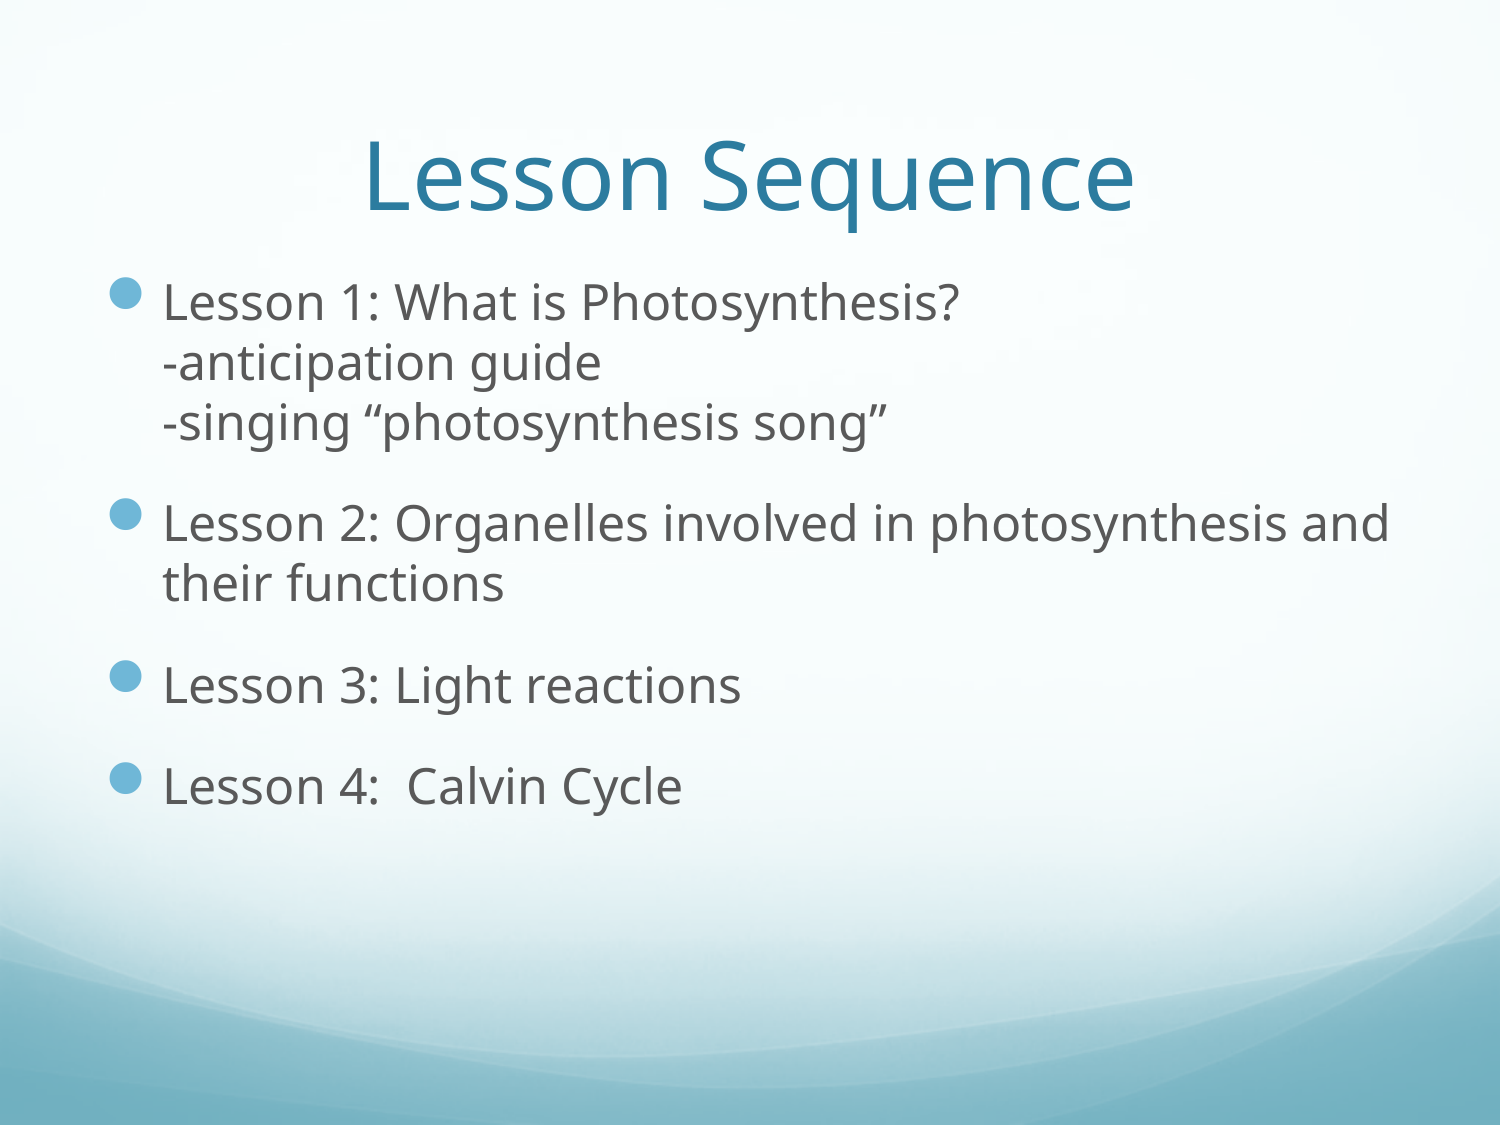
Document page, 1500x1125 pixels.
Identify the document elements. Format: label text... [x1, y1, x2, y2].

list Lesson 1: What is Photosynthesis? -anticipation guide -singing “photosynthesis song” Lesson 2: Organelles involved in photosynthesis and their functions Lesson 3: Light reactions Lesson 4: Calvin Cycle [89, 262, 1410, 976]
title Lesson Sequence [89, 17, 1410, 238]
